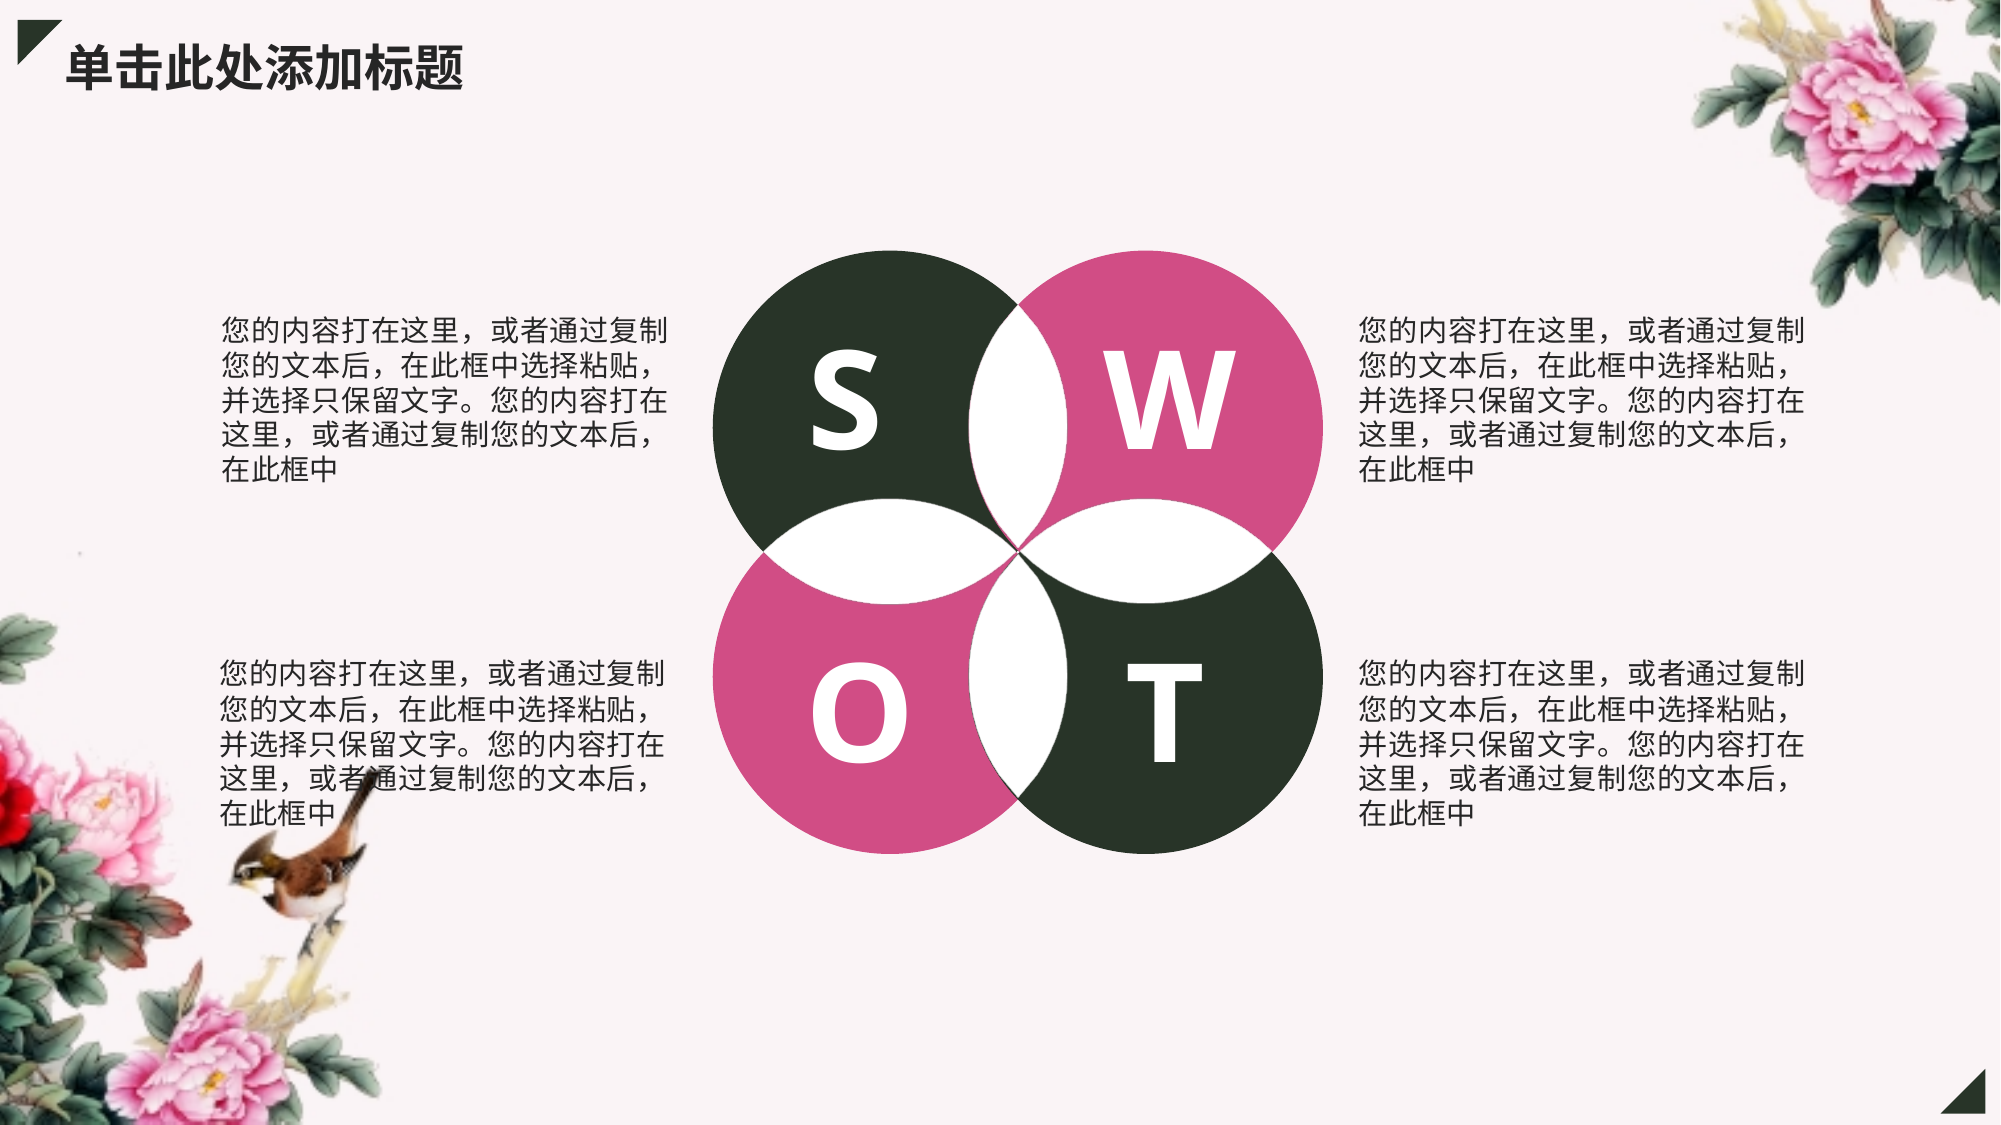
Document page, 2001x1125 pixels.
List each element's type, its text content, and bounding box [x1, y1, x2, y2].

text_box [1940, 1068, 1986, 1114]
picture [0, 0, 2001, 1125]
text_box [17, 19, 63, 65]
text_box [712, 250, 1017, 552]
text_box [712, 553, 1018, 854]
text_box 您的内容打在这里，或者通过复制您的文本后，在此框中选择粘贴，并选择只保留文字。您的内容打在这里，或者通过复制您的文本后，在此框中 [1344, 304, 1821, 494]
text_box 单击此处添加标题 [49, 29, 805, 105]
text_box [1016, 552, 1323, 854]
text_box 您的内容打在这里，或者通过复制您的文本后，在此框中选择粘贴，并选择只保留文字。您的内容打在这里，或者通过复制您的文本后，在此框中 [204, 648, 682, 838]
text_box 您的内容打在这里，或者通过复制您的文本后，在此框中选择粘贴，并选择只保留文字。您的内容打在这里，或者通过复制您的文本后，在此框中 [1344, 648, 1821, 838]
text_box 您的内容打在这里，或者通过复制您的文本后，在此框中选择粘贴，并选择只保留文字。您的内容打在这里，或者通过复制您的文本后，在此框中 [207, 304, 684, 494]
text_box [1018, 250, 1323, 552]
